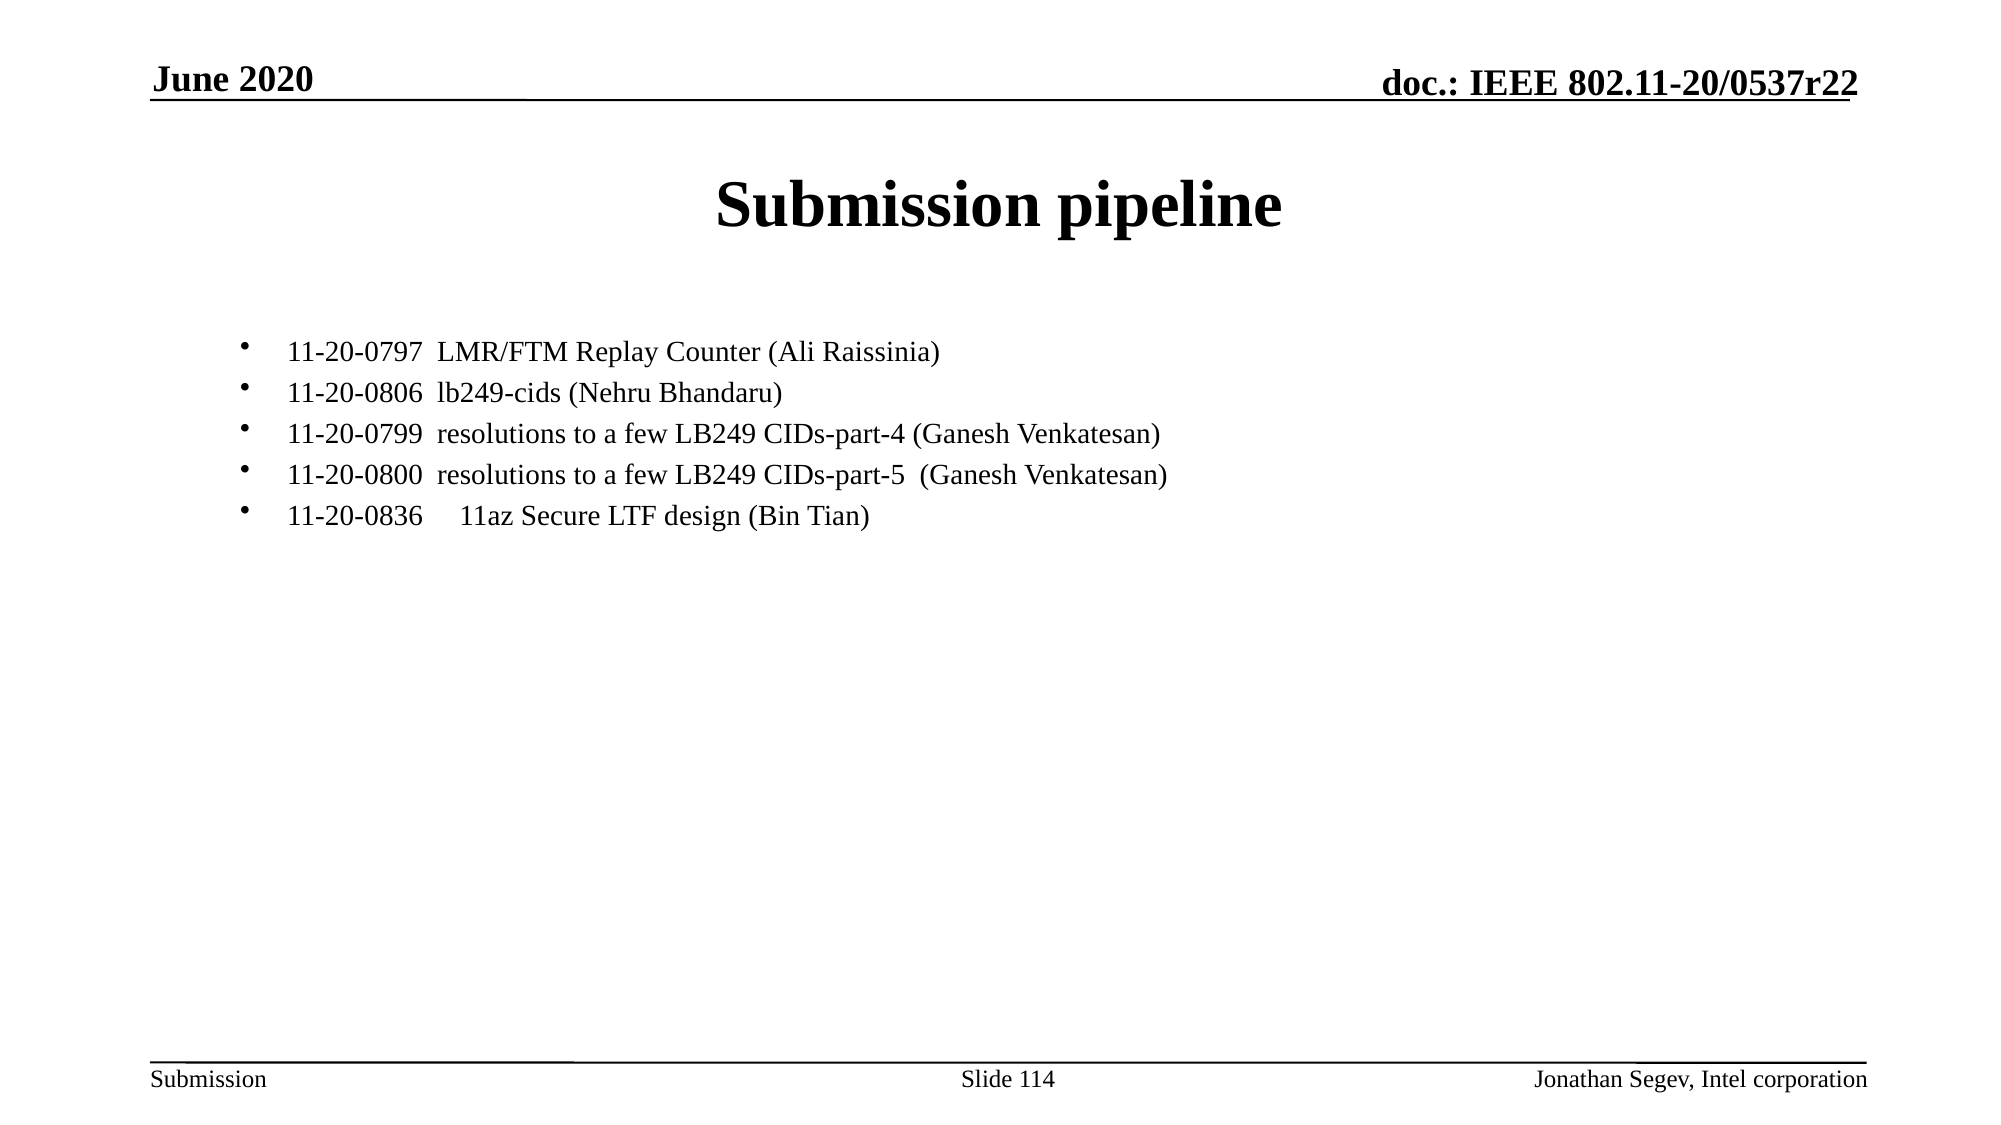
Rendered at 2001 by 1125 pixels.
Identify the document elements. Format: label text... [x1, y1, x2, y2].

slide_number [152, 54, 563, 100]
footer Jonathan Segev, Intel corporation [1171, 1061, 1869, 1093]
title Submission pipeline [149, 112, 1850, 288]
list 11-20-0797 LMR/FTM Replay Counter (Ali Raissinia) 11-20-0806 lb249-cids (Nehru Bhandaru) 11-20-0799 resolutions to a few LB249 CIDs-part-4 (Ganesh Venkatesan) 11-20-0800 resolutions to a few LB249 CIDs-part-5 (Ganesh Venkatesan) 11-20-0836 11az Secure LTF design (Bin Tian) [149, 324, 1850, 1000]
slide_number Slide 114 [950, 1061, 1067, 1123]
